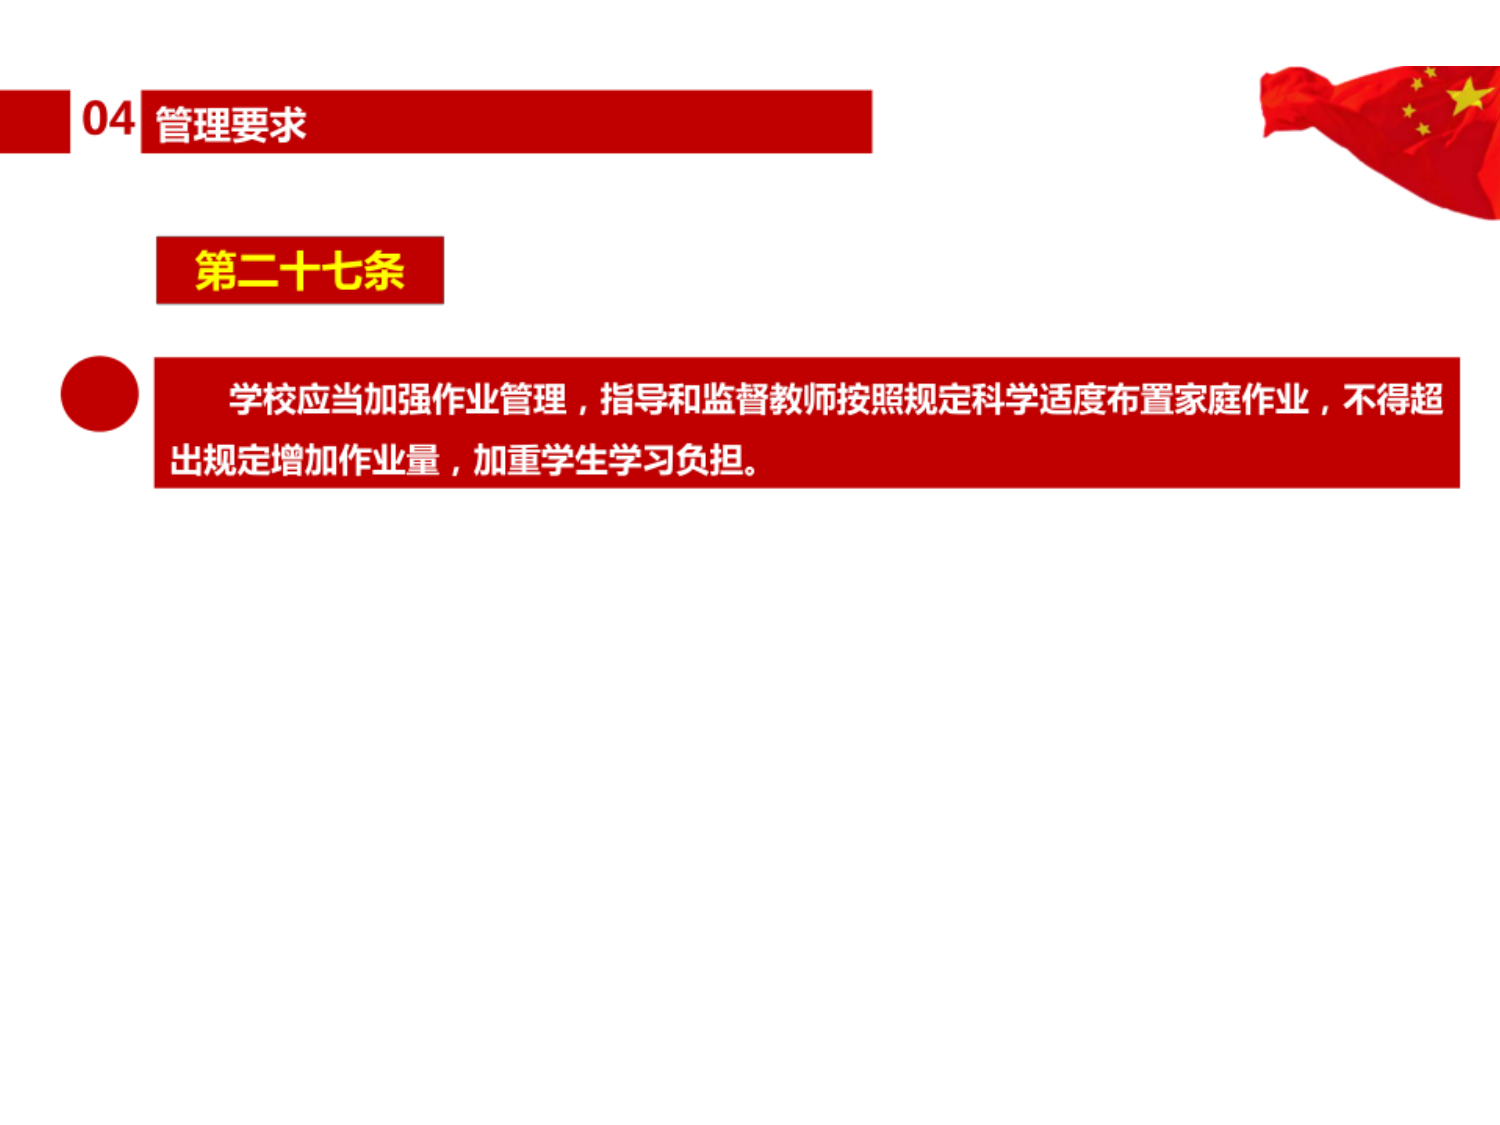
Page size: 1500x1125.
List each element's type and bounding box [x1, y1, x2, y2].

list [0, 66, 1500, 882]
